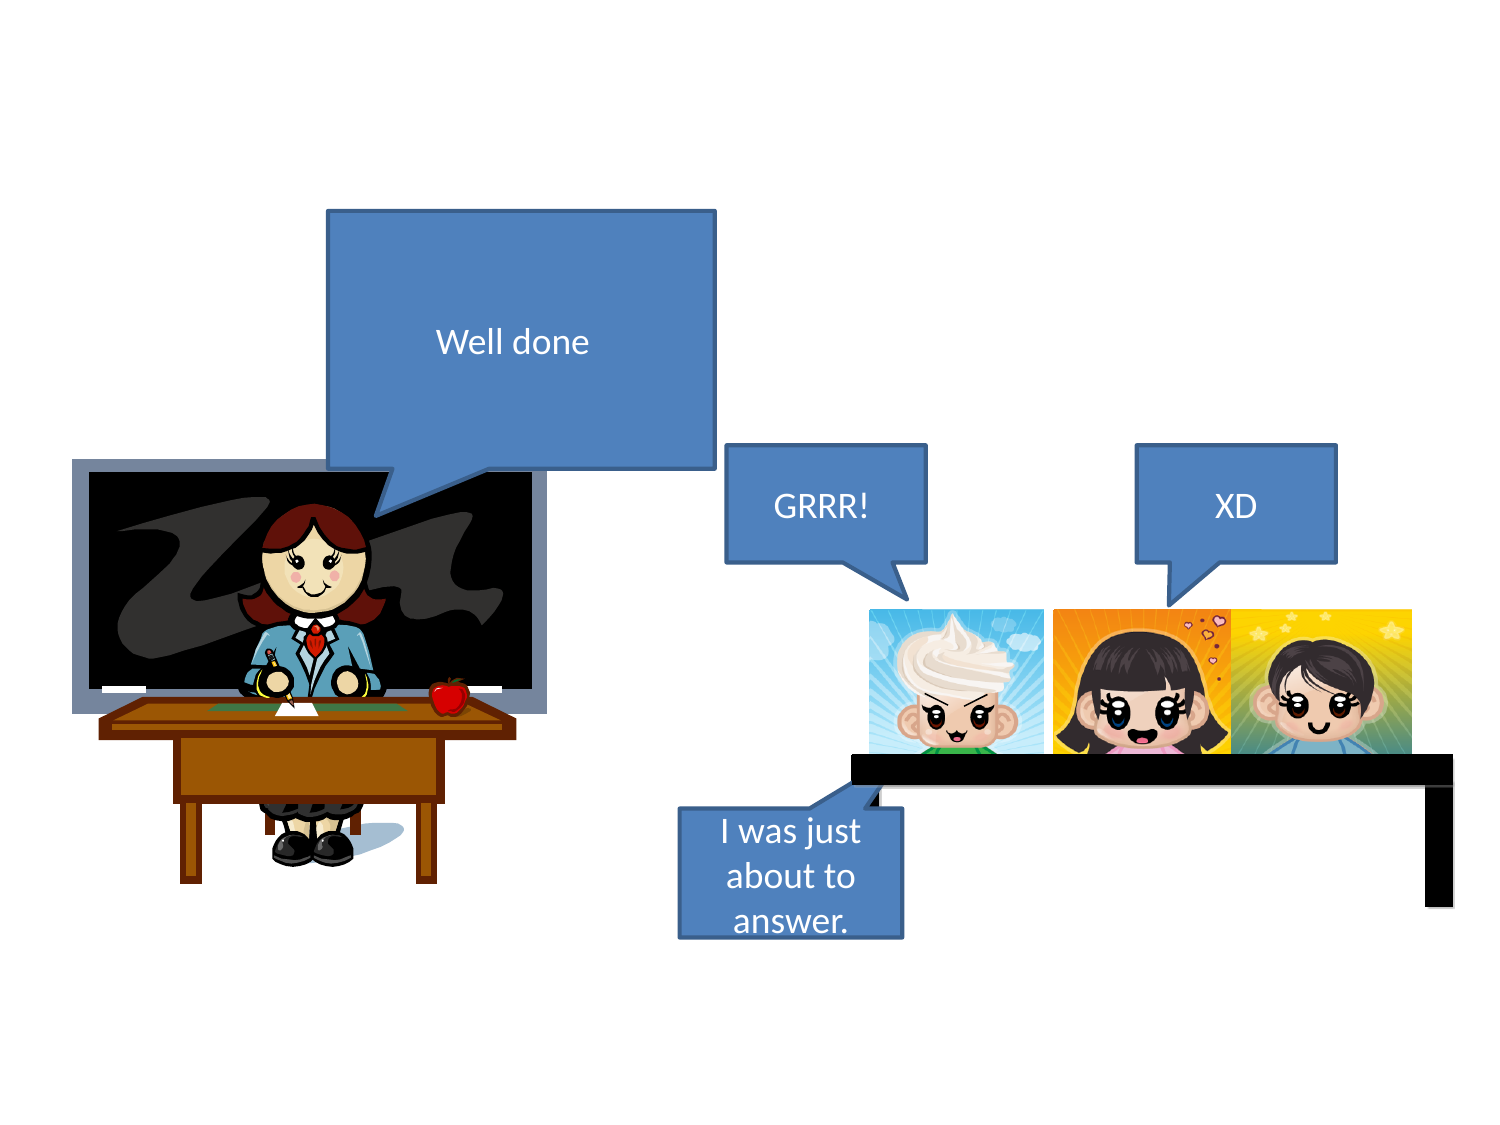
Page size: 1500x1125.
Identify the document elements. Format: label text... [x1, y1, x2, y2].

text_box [963, 694, 988, 707]
text_box I was just about to answer. [677, 782, 905, 940]
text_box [855, 609, 1450, 782]
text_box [924, 693, 949, 706]
picture [70, 456, 549, 886]
text_box GRRR! [724, 443, 928, 602]
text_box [855, 789, 1450, 904]
text_box Well done [325, 208, 717, 471]
text_box XD [1134, 443, 1338, 606]
